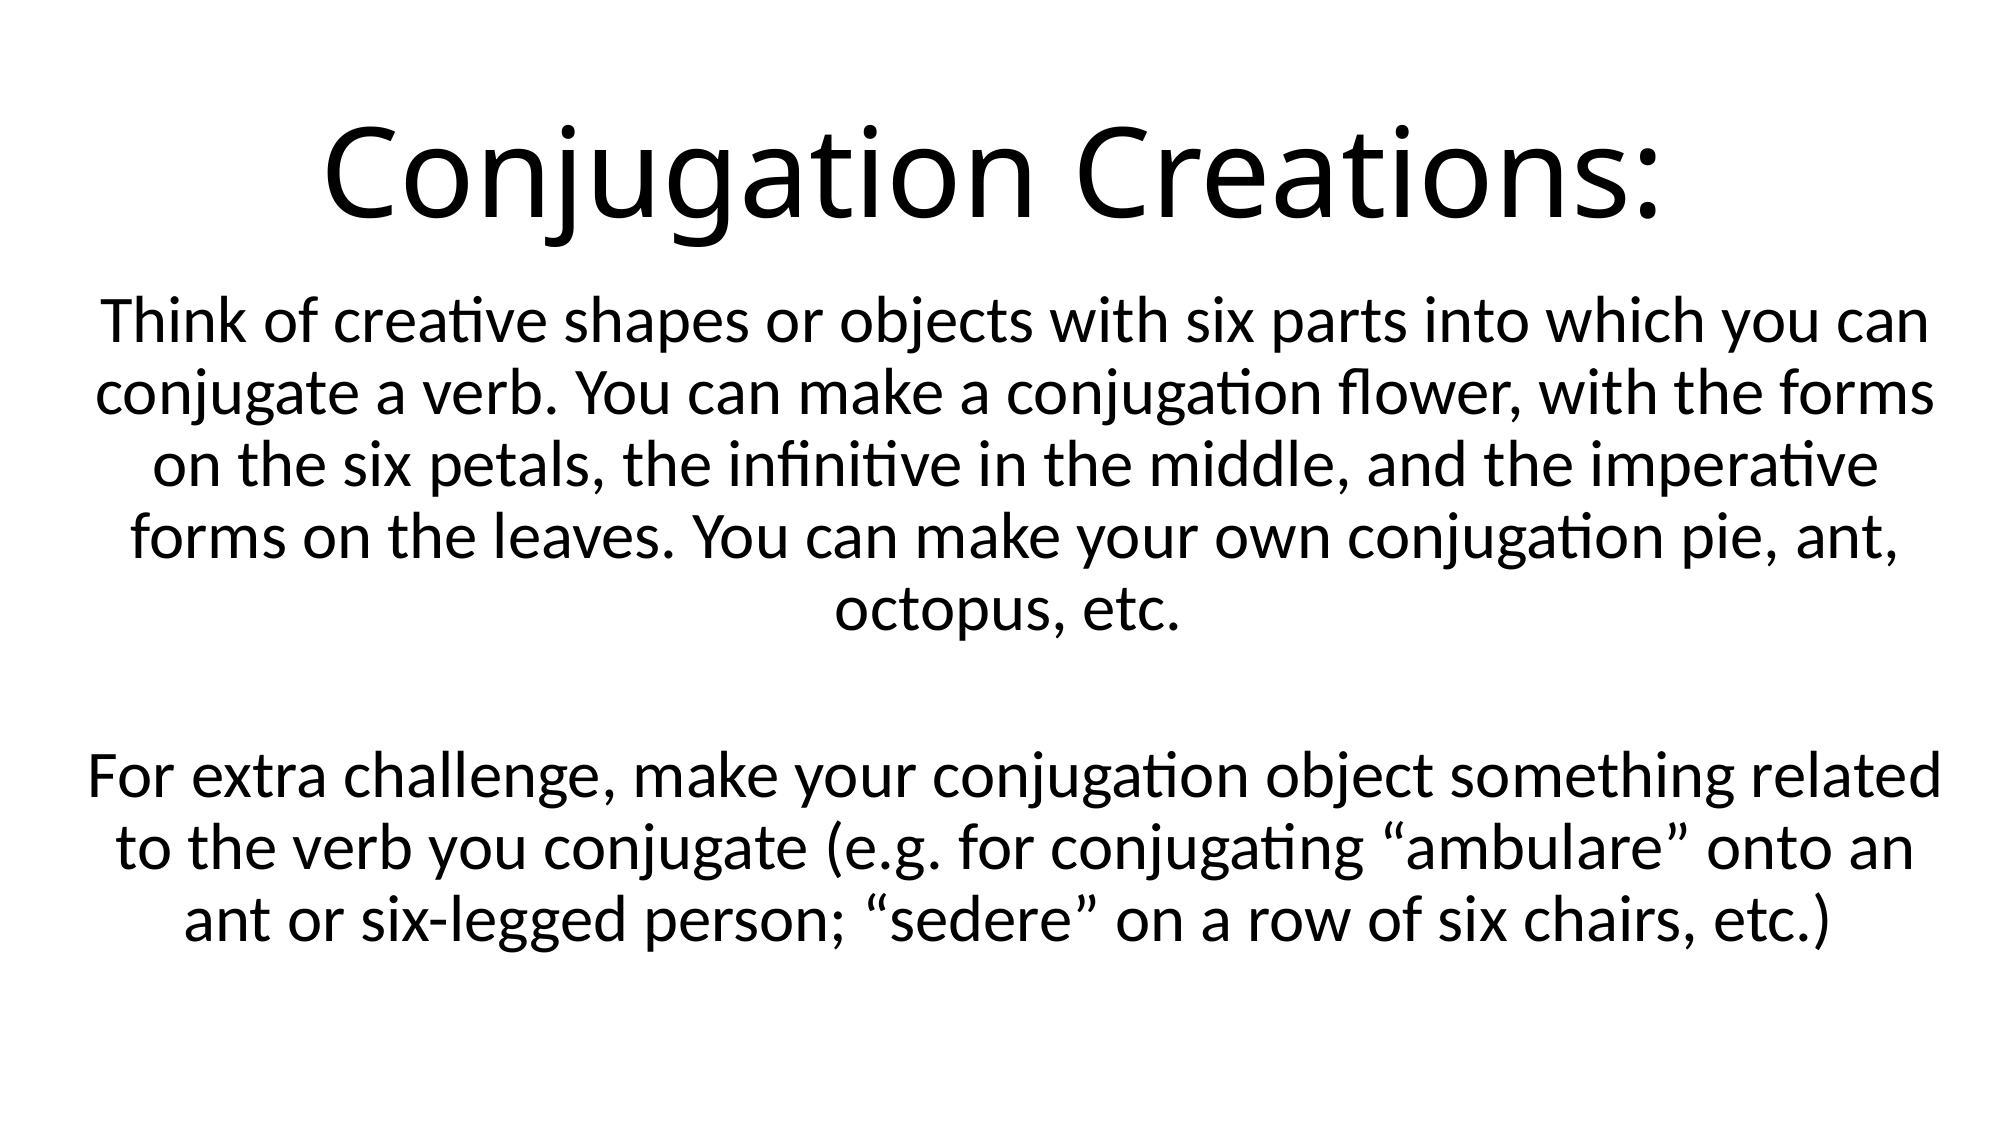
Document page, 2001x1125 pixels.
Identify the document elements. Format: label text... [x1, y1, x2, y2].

subtitle Think of creative shapes or objects with six parts into which you can conjugate a verb. You can make a conjugation flower, with the forms on the six petals, the infinitive in the middle, and the imperative forms on the leaves. You can make your own conjugation pie, ant, octopus, etc. For extra challenge, make your conjugation object something related to the verb you conjugate (e.g. for conjugating “ambulare” onto an ant or six-legged person; “sedere” on a row of six chairs, etc.) [62, 277, 1970, 1053]
title Conjugation Creations: [246, 49, 1740, 253]
